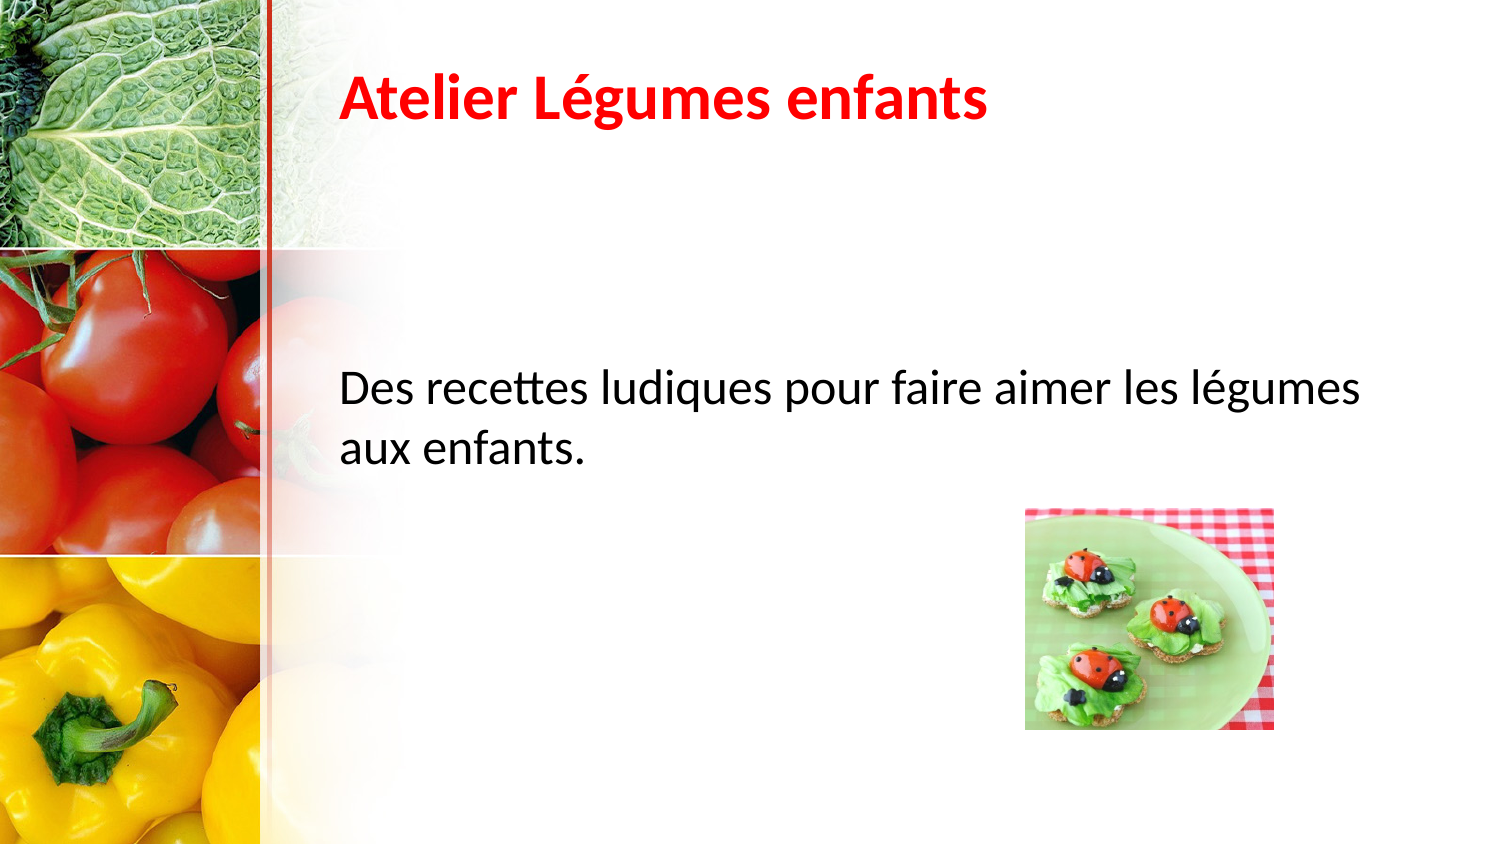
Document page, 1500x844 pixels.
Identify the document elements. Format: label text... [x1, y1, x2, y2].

title Atelier Légumes enfants [324, 46, 1427, 141]
picture [0, 0, 1500, 844]
text_box Des recettes ludiques pour faire aimer les légumes aux enfants. [324, 346, 1427, 522]
